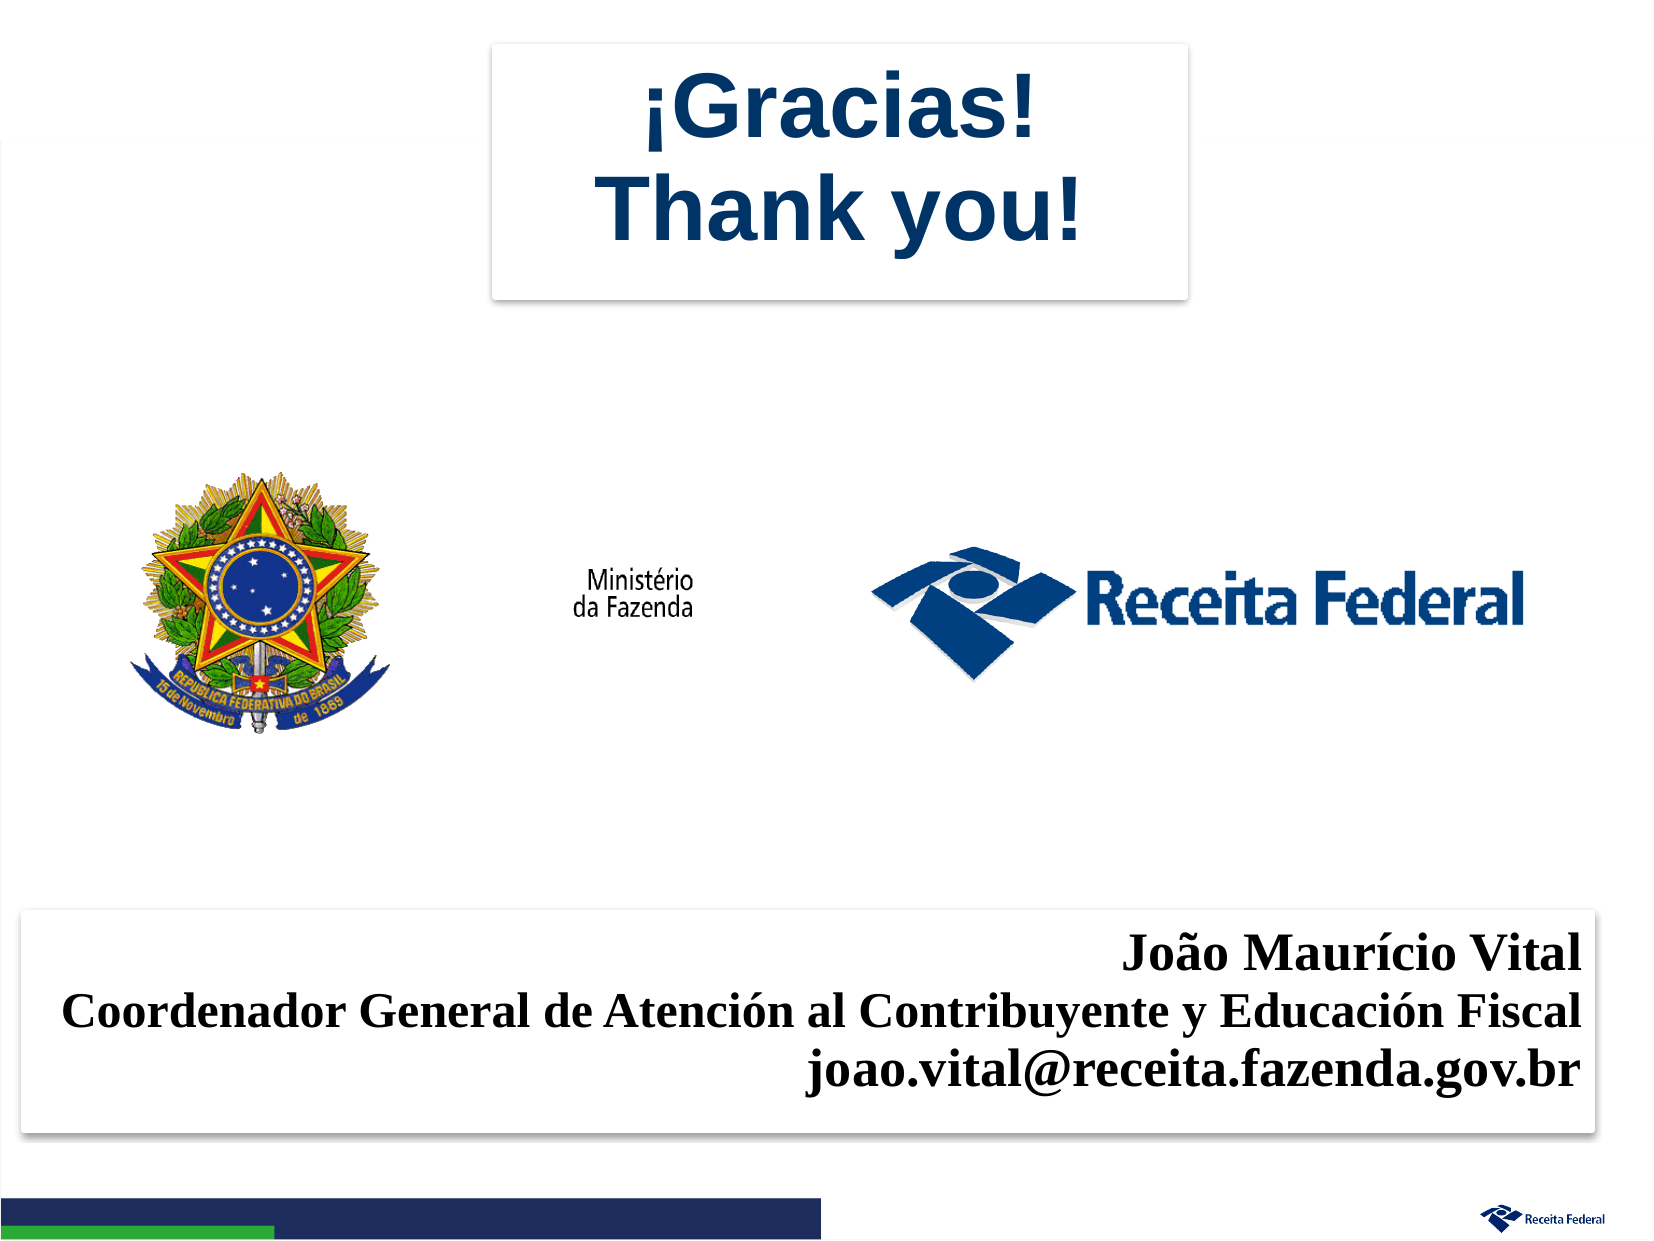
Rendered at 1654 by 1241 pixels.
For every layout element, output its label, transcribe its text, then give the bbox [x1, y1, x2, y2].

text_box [125, 465, 1541, 743]
text_box João Maurício Vital Coordenador General de Atención al Contribuyente y Educación Fiscal joao.vital@receita.fazenda.gov.br [23, 913, 1593, 1130]
picture [0, 140, 1651, 1240]
text_box ¡Gracias! Thank you! [495, 46, 1186, 297]
